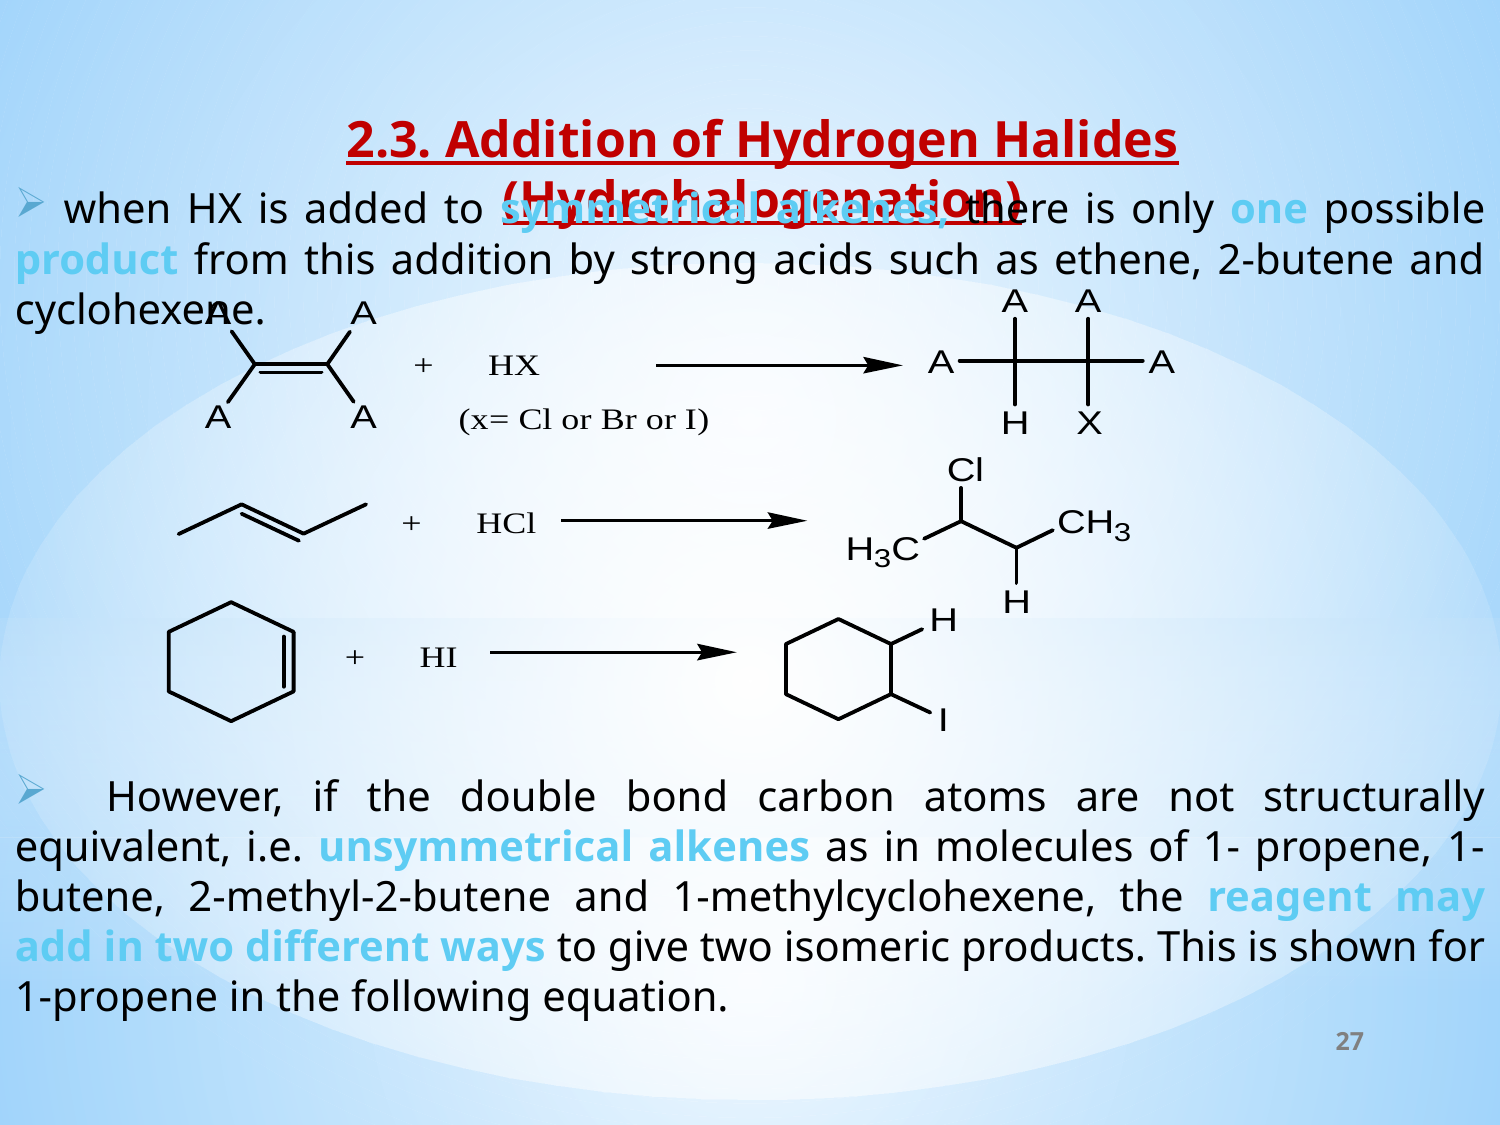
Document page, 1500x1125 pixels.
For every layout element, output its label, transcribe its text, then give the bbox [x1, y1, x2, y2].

text_box 2.3. Addition of Hydrogen Halides (Hydrohalogenation) [174, 99, 1350, 174]
text_box when HX is added to symmetrical alkenes, there is only one possible product from this addition by strong acids such as ethene, 2-butene and cyclohexene. [0, 174, 1500, 340]
slide_number 27 [1200, 1012, 1500, 1073]
text_box However, if the double bond carbon atoms are not structurally equivalent, i.e. unsymmetrical alkenes as in molecules of 1- propene, 1-butene, 2-methyl-2-butene and 1-methylcyclohexene, the reagent may add in two different ways to give two isomeric products. This is shown for 1-propene in the following equation. [0, 762, 1500, 1028]
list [162, 287, 1176, 732]
